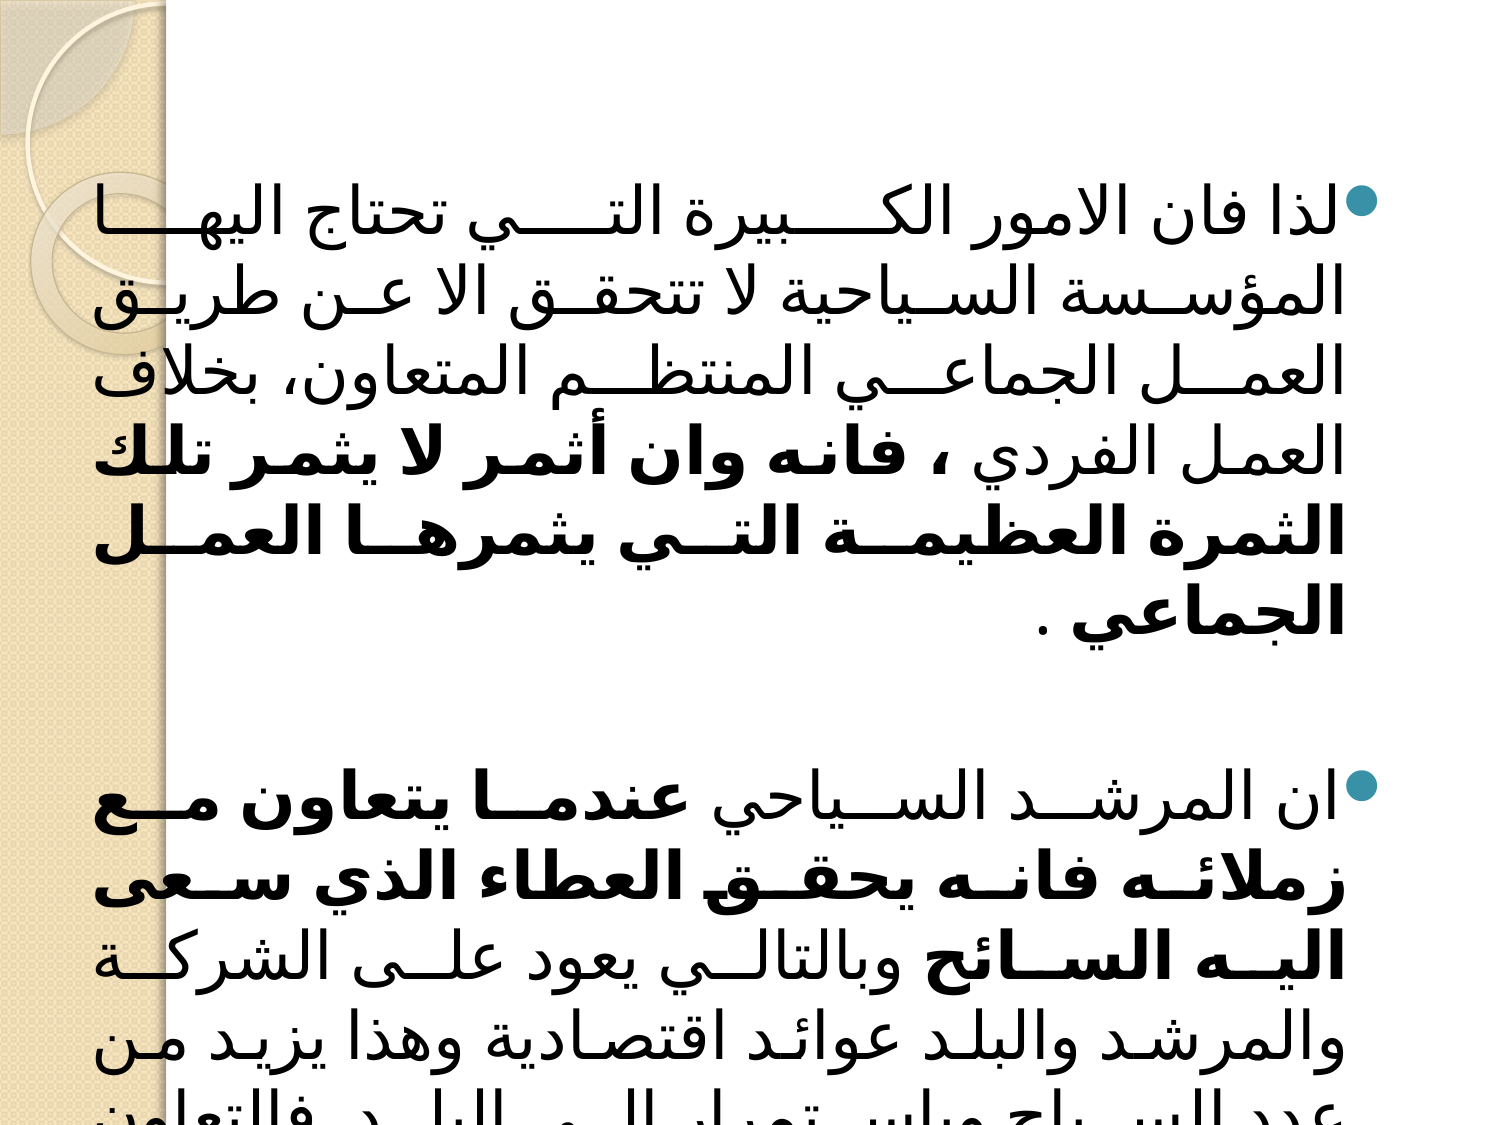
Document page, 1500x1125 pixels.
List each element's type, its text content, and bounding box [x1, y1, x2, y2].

list لذا فان الامور الكبيرة التي تحتاج اليها المؤسسة السياحية لا تتحقق الا عن طريق العمل الجماعي المنتظم المتعاون، بخلاف العمل الفردي ، فانه وان أثمر لا يثمر تلك الثمرة العظيمة التي يثمرها العمل الجماعي . ان المرشد السياحي عندما يتعاون مع زملائه فانه يحقق العطاء الذي سعى اليه السائح وبالتالي يعود على الشركة والمرشد والبلد عوائد اقتصادية وهذا يزيد من عدد السياح وباستمرار الى البلد ,فالتعاون يضاعف معايير القوة. [76, 160, 1424, 1059]
